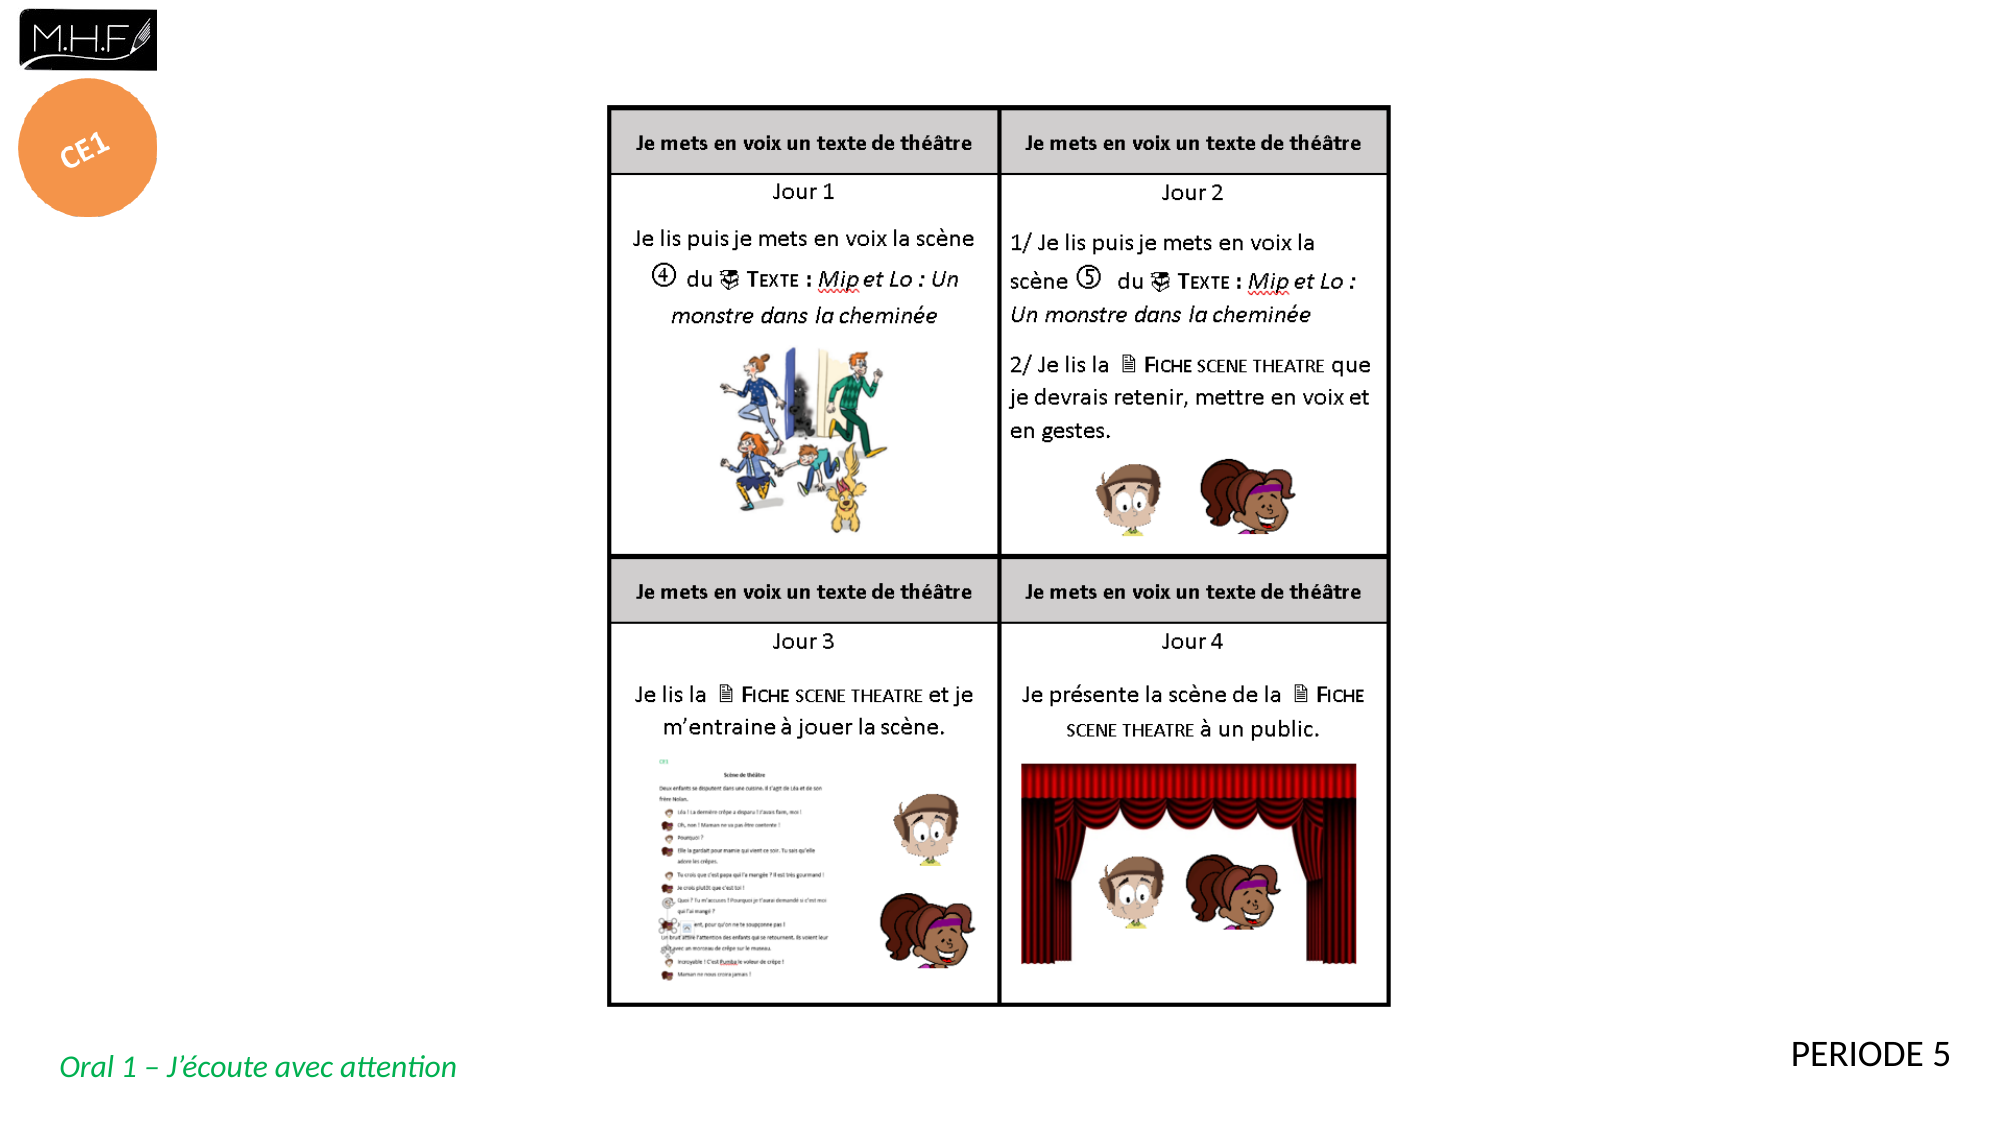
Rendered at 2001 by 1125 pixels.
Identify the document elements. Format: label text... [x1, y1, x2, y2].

picture [18, 78, 157, 218]
text_box PERIODE 5 [1362, 1021, 1967, 1082]
text_box Oral 1 – J’écoute avec attention [44, 1038, 1346, 1092]
picture [603, 102, 1397, 1010]
picture [16, 7, 157, 74]
